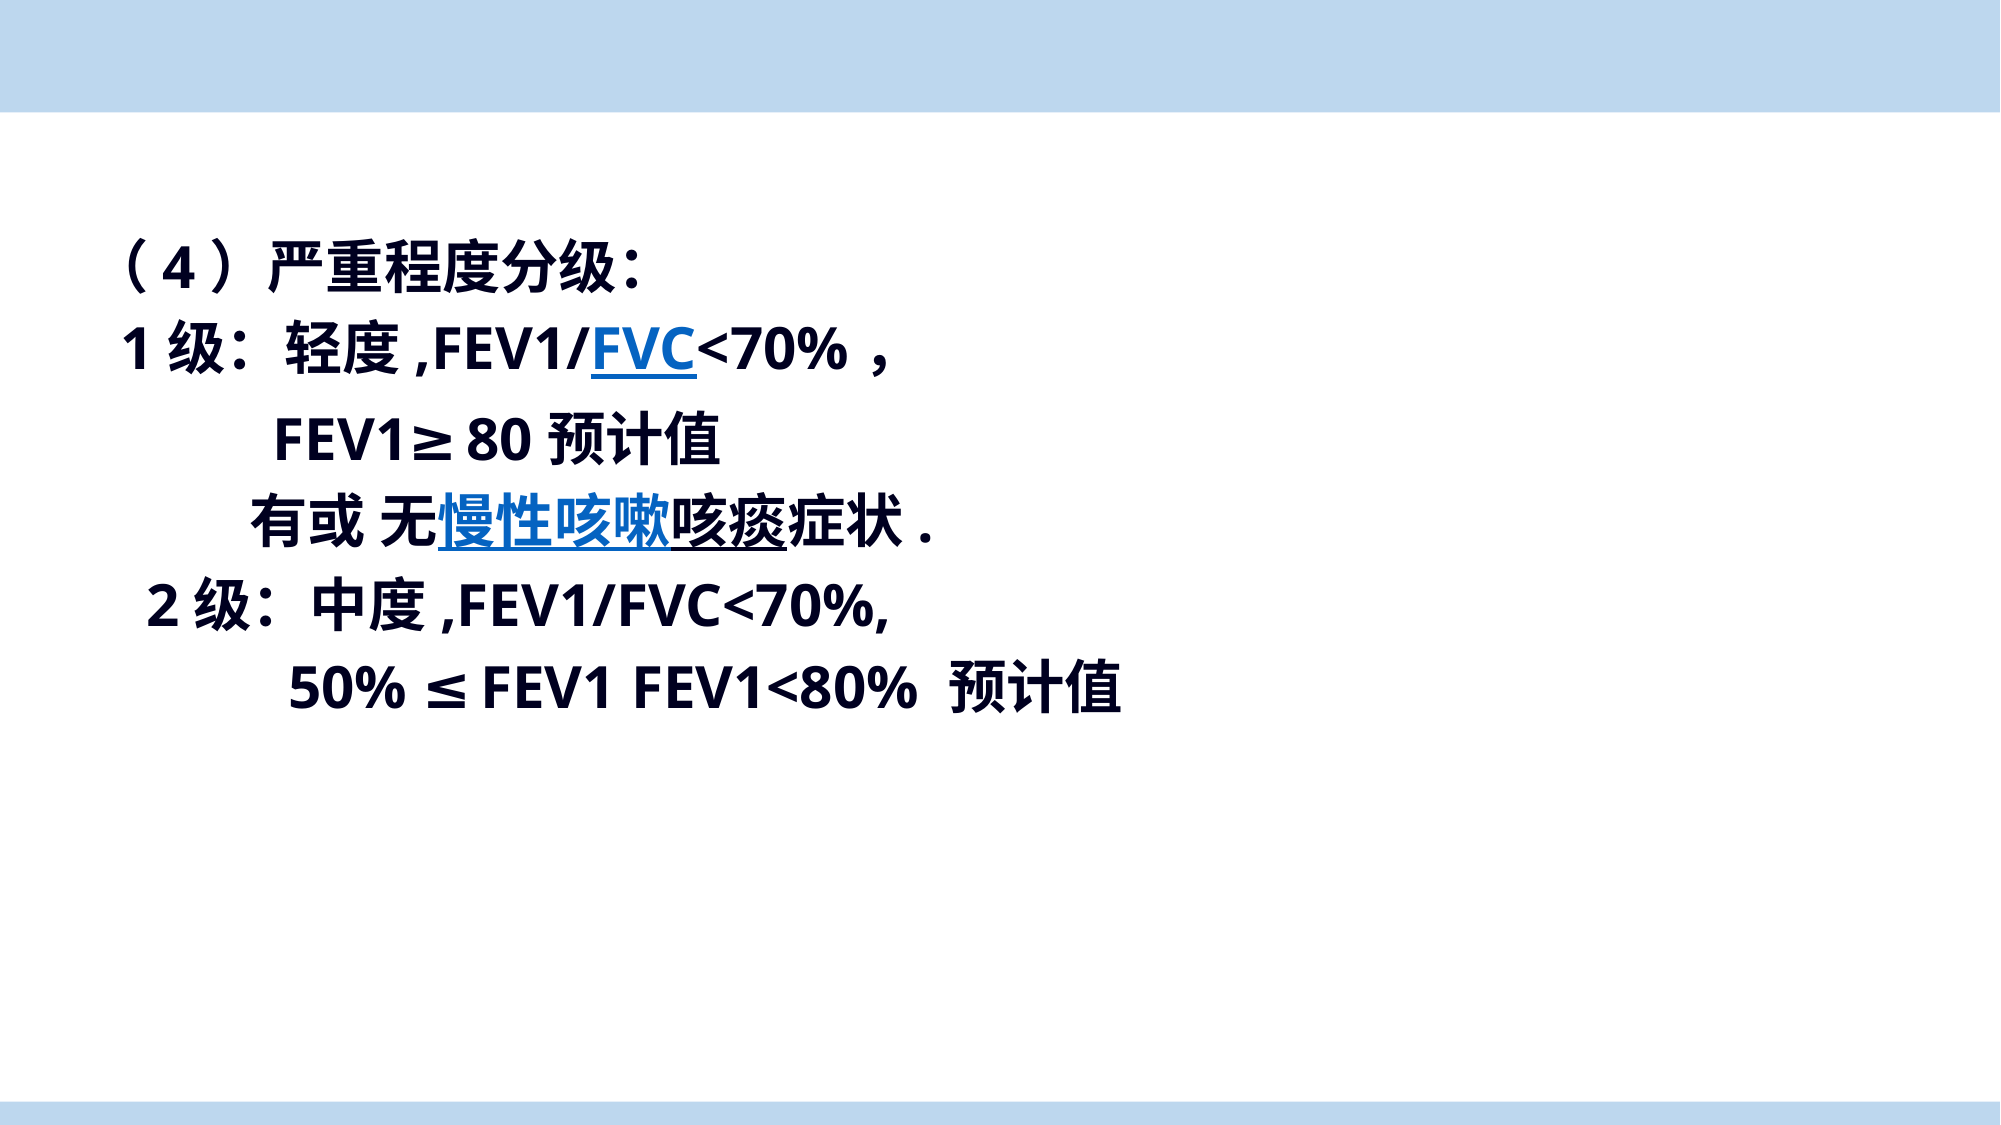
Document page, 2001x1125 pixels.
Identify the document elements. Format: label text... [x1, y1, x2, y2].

text_box （4）严重程度分级： 1级：轻度,FEV1/FVC<70%， FEV1≥80预计值 有或 无慢性咳嗽咳痰症状. 2级：中度,FEV1/FVC<70%, 50% ≤FEV1 FEV1<80% 预计值 [74, 222, 1425, 1003]
